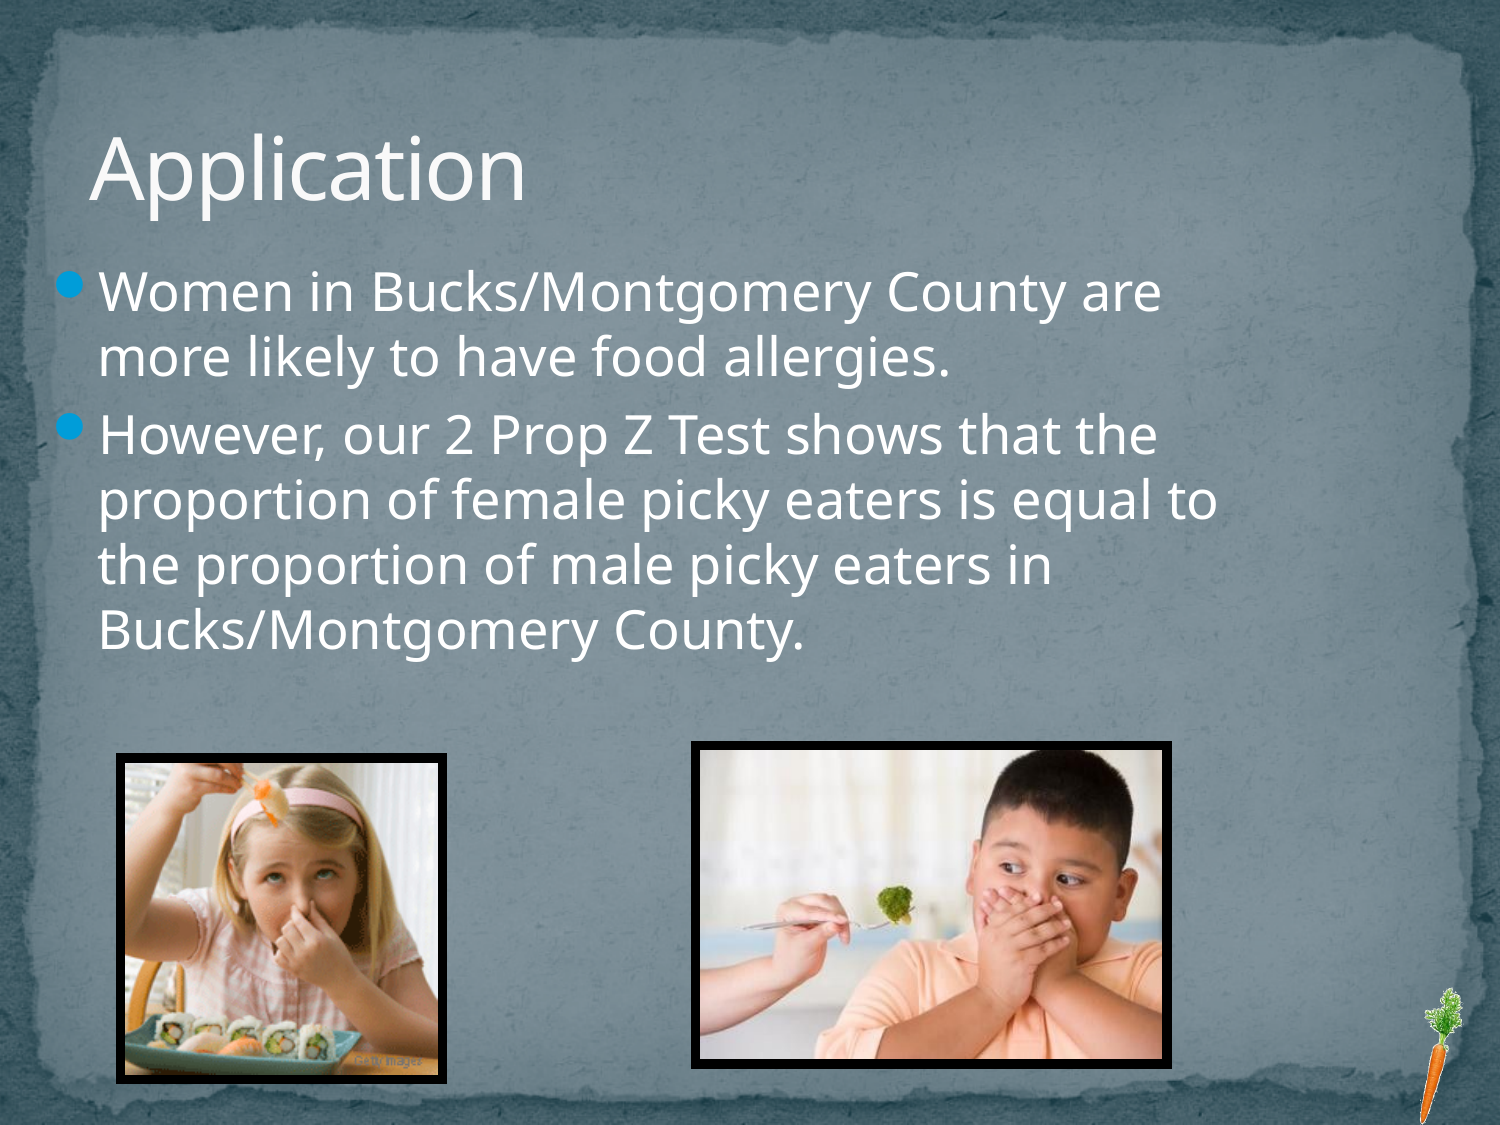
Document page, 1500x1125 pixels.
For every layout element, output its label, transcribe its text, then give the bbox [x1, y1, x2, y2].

picture [124, 762, 439, 1076]
title Application [74, 24, 1425, 225]
picture [699, 749, 1163, 1061]
picture [1412, 987, 1467, 1125]
list Women in Bucks/Montgomery County are more likely to have food allergies. However, our 2 Prop Z Test shows that the proportion of female picky eaters is equal to the proportion of male picky eaters in Bucks/Montgomery County. [37, 249, 1238, 1125]
